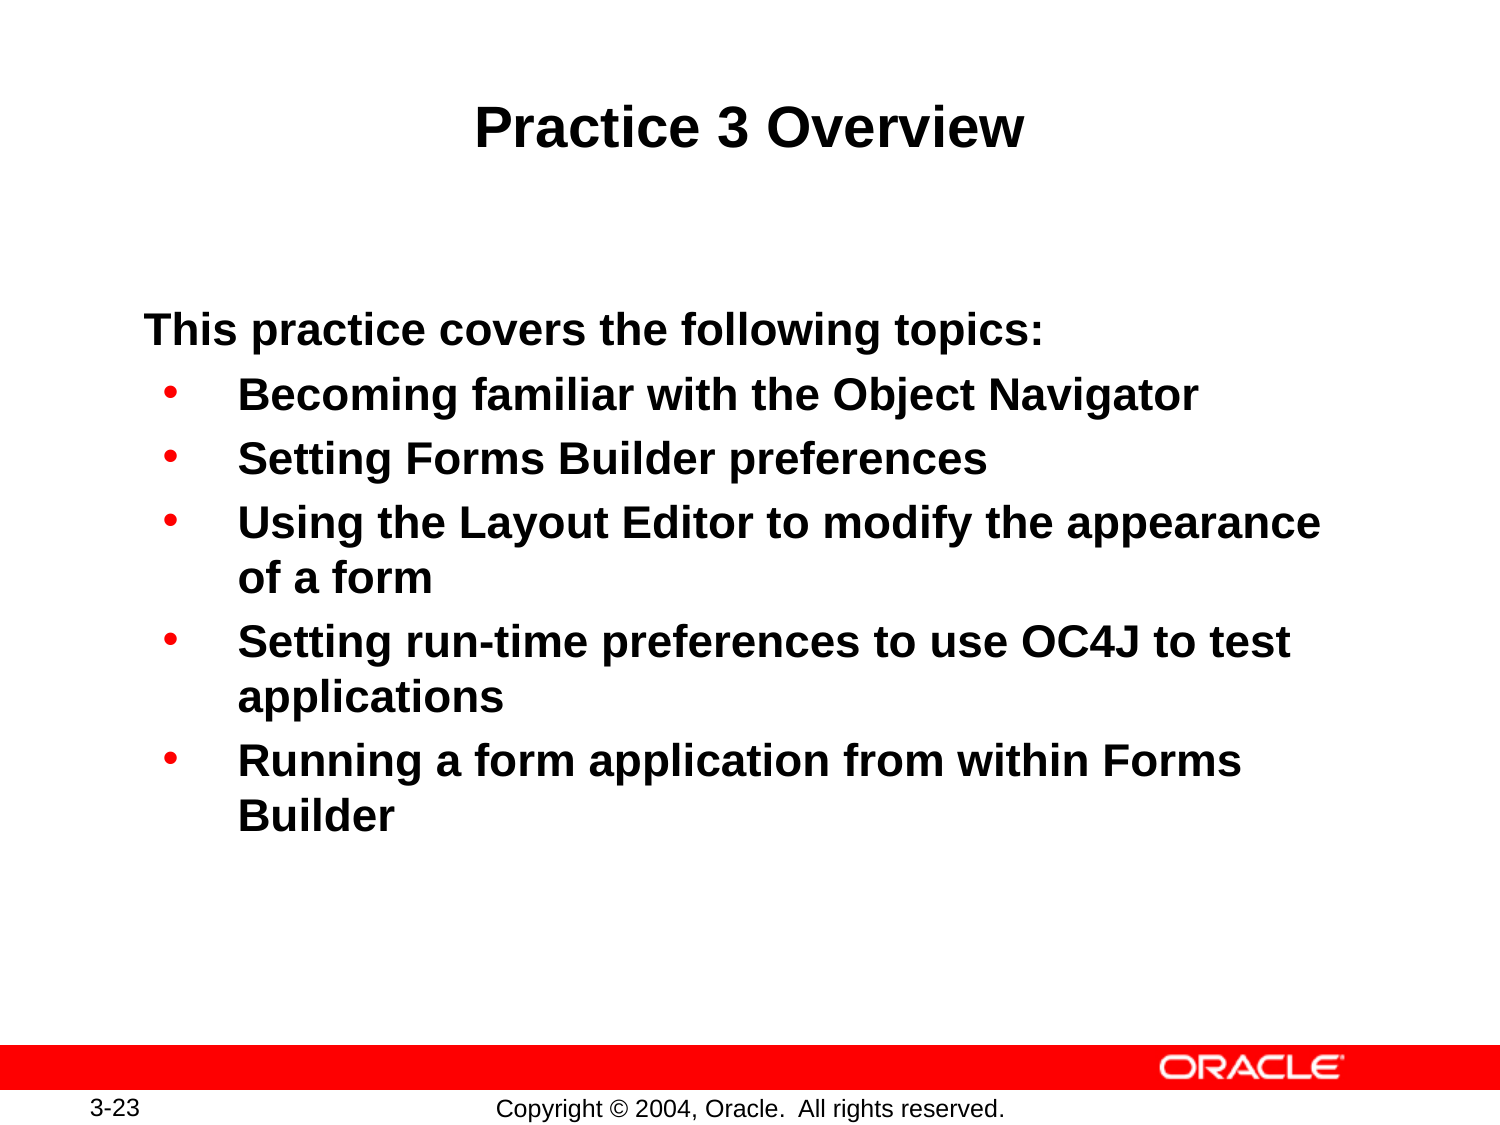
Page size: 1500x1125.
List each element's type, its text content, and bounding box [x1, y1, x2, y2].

title Practice 3 Overview [149, 87, 1351, 232]
list This practice covers the following topics: Becoming familiar with the Object Navigator Setting Forms Builder preferences Using the Layout Editor to modify the appearance of a form Setting run-time preferences to use OC4J to test applications Running a form application from within Forms Builder [141, 297, 1351, 858]
